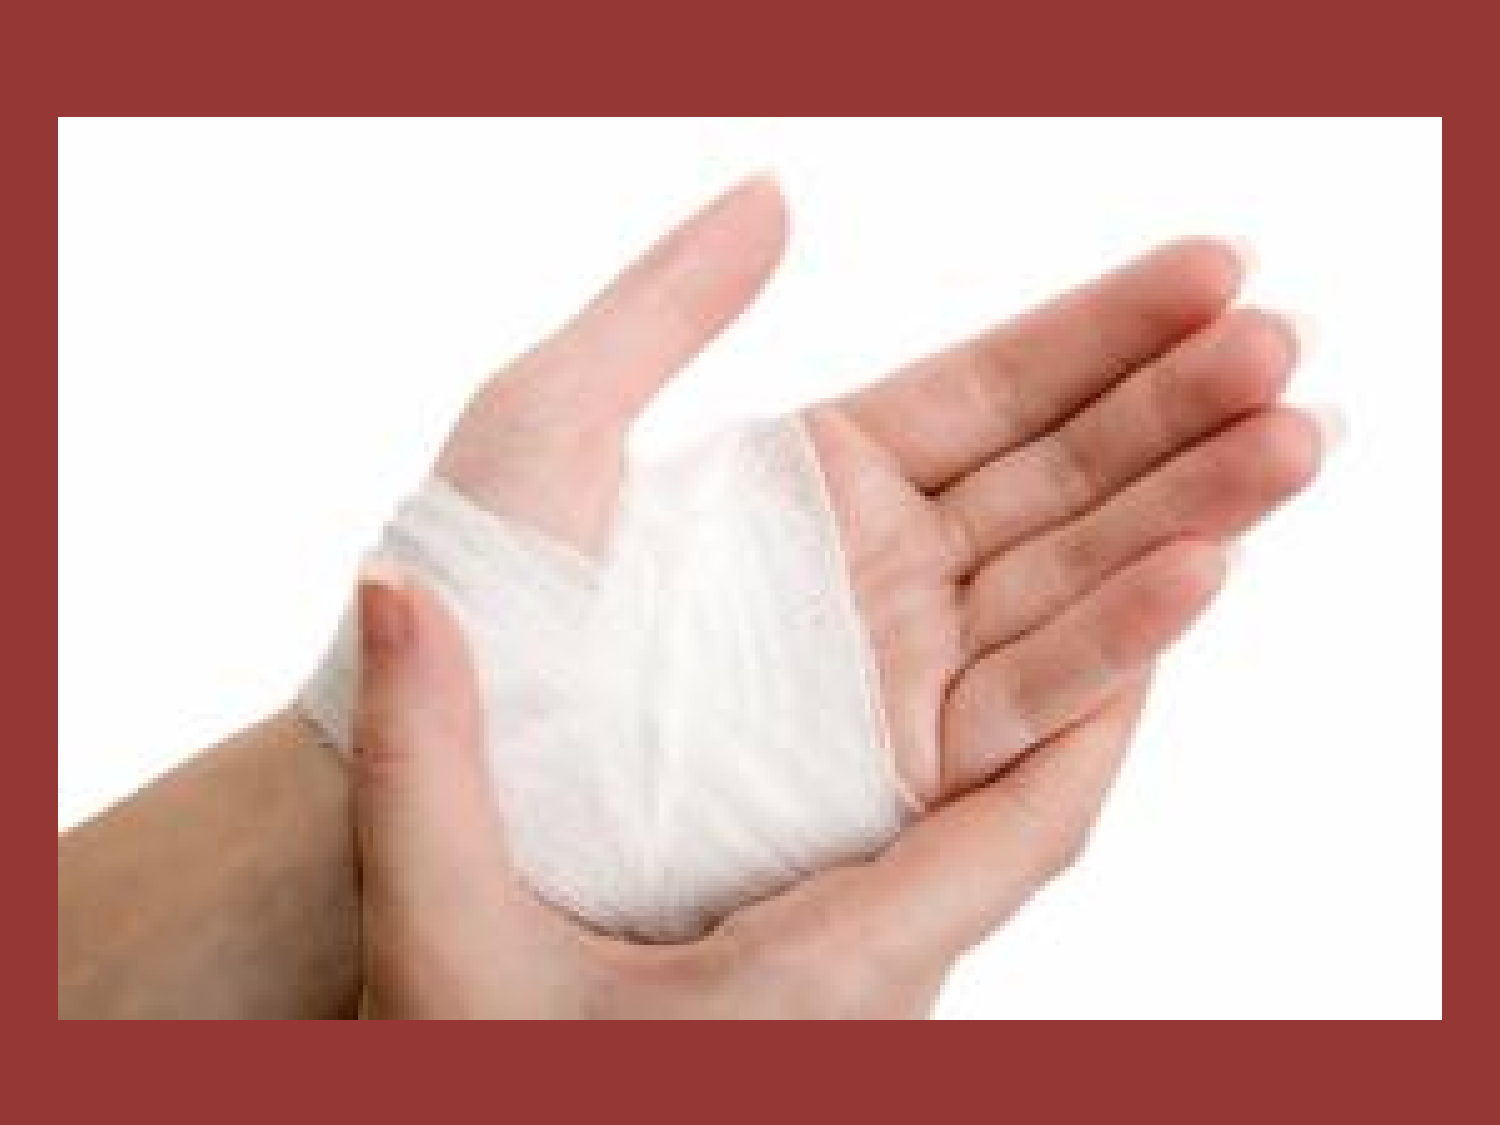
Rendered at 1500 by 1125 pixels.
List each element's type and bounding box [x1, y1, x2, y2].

picture [58, 116, 1442, 1020]
